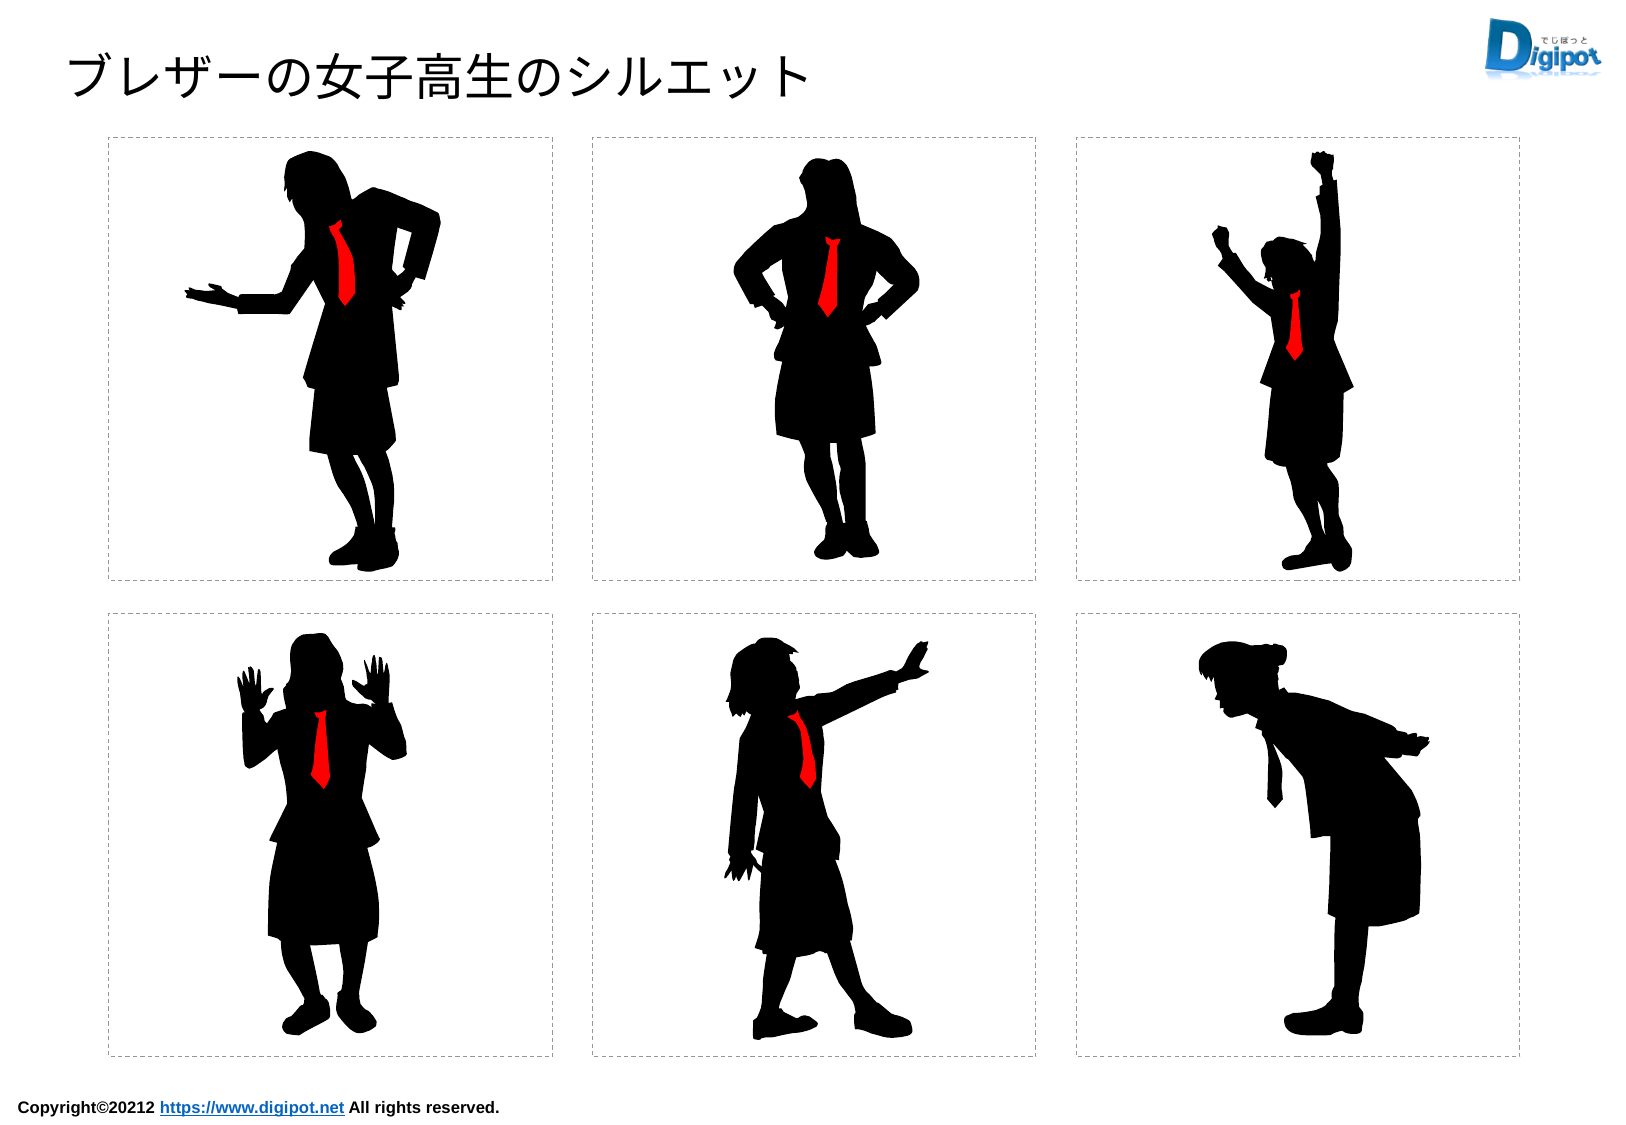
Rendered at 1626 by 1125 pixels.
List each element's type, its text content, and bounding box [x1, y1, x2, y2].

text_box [184, 151, 441, 572]
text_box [237, 633, 407, 1036]
text_box [1198, 641, 1431, 1036]
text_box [724, 637, 929, 1040]
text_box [1212, 151, 1354, 572]
picture [1485, 18, 1602, 82]
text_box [733, 158, 920, 560]
text_box ブレザーの女子高生のシルエット [49, 38, 829, 113]
